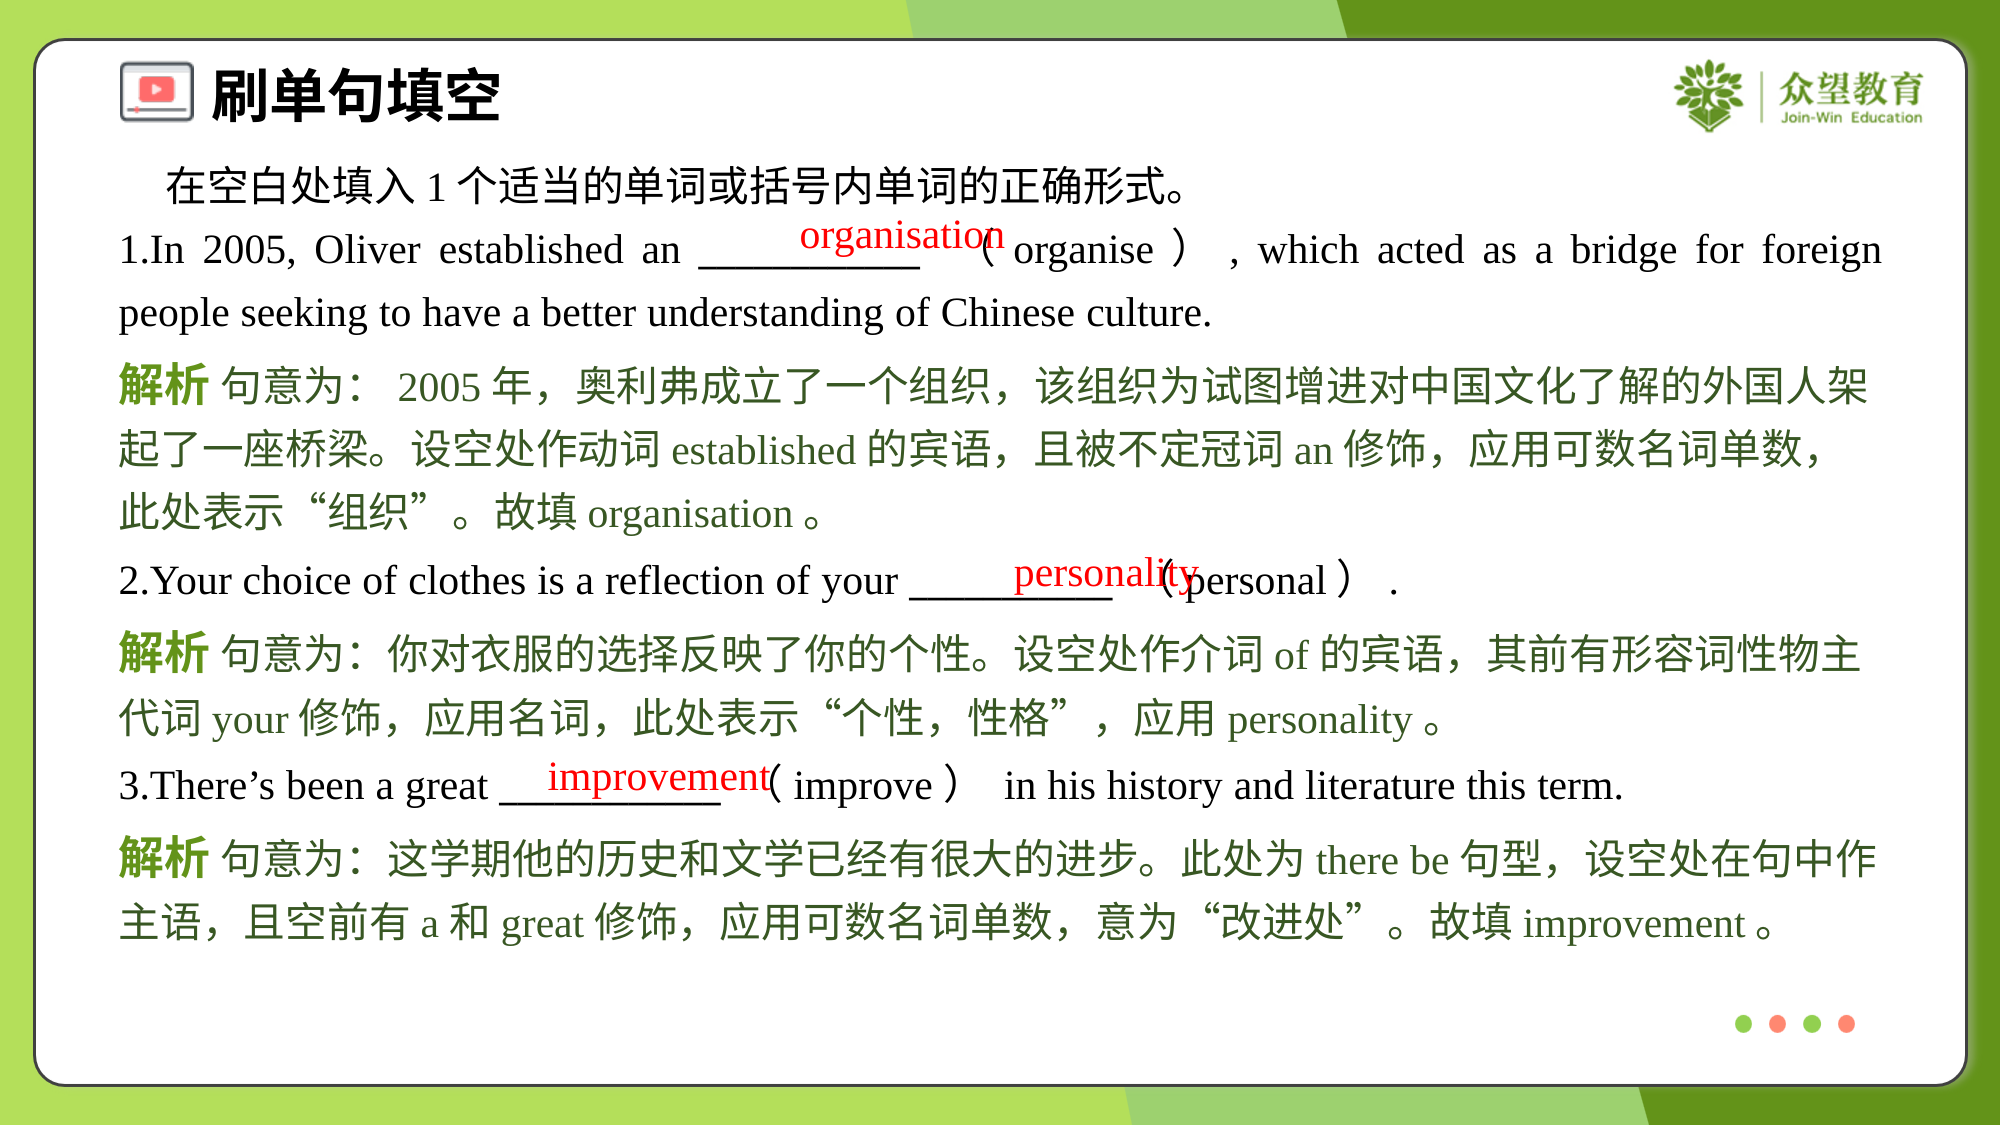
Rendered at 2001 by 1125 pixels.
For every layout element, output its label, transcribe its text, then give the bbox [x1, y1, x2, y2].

text_box 解析 句意为：你对衣服的选择反映了你的个性。设空处作介词of的宾语，其前有形容词性物主代词your修饰，应用名词，此处表示“个性，性格”，应用personality。 [118, 610, 1883, 742]
text_box organisation [785, 194, 1021, 257]
text_box 解析 句意为：这学期他的历史和文学已经有很大的进步。此处为there be句型，设空处在句中作主语，且空前有a和great修饰，应用可数名词单数，意为“改进处”。故填improvement。 [118, 814, 1883, 946]
text_box 3.There’s been a great ____________ （improve） in his history and literature this term. [118, 744, 1883, 808]
text_box personality [999, 532, 1215, 595]
text_box 2.Your choice of clothes is a reflection of your ___________ （personal）. [118, 540, 1883, 604]
text_box improvement [533, 736, 786, 800]
text_box 解析 句意为：2005年，奥利弗成立了一个组织，该组织为试图增进对中国文化了解的外国人架起了一座桥梁。设空处作动词established的宾语，且被不定冠词an修饰，应用可数名词单数，此处表示“组织”。故填organisation。 [118, 341, 1883, 536]
text_box 在空白处填入1个适当的单词或括号内单词的正确形式。 1.In 2005, Oliver established an ____________ （organise）, which acted as a bridge for foreign people seeking to have a better understanding of Chinese culture. [118, 146, 1883, 335]
picture [0, 0, 2000, 1125]
